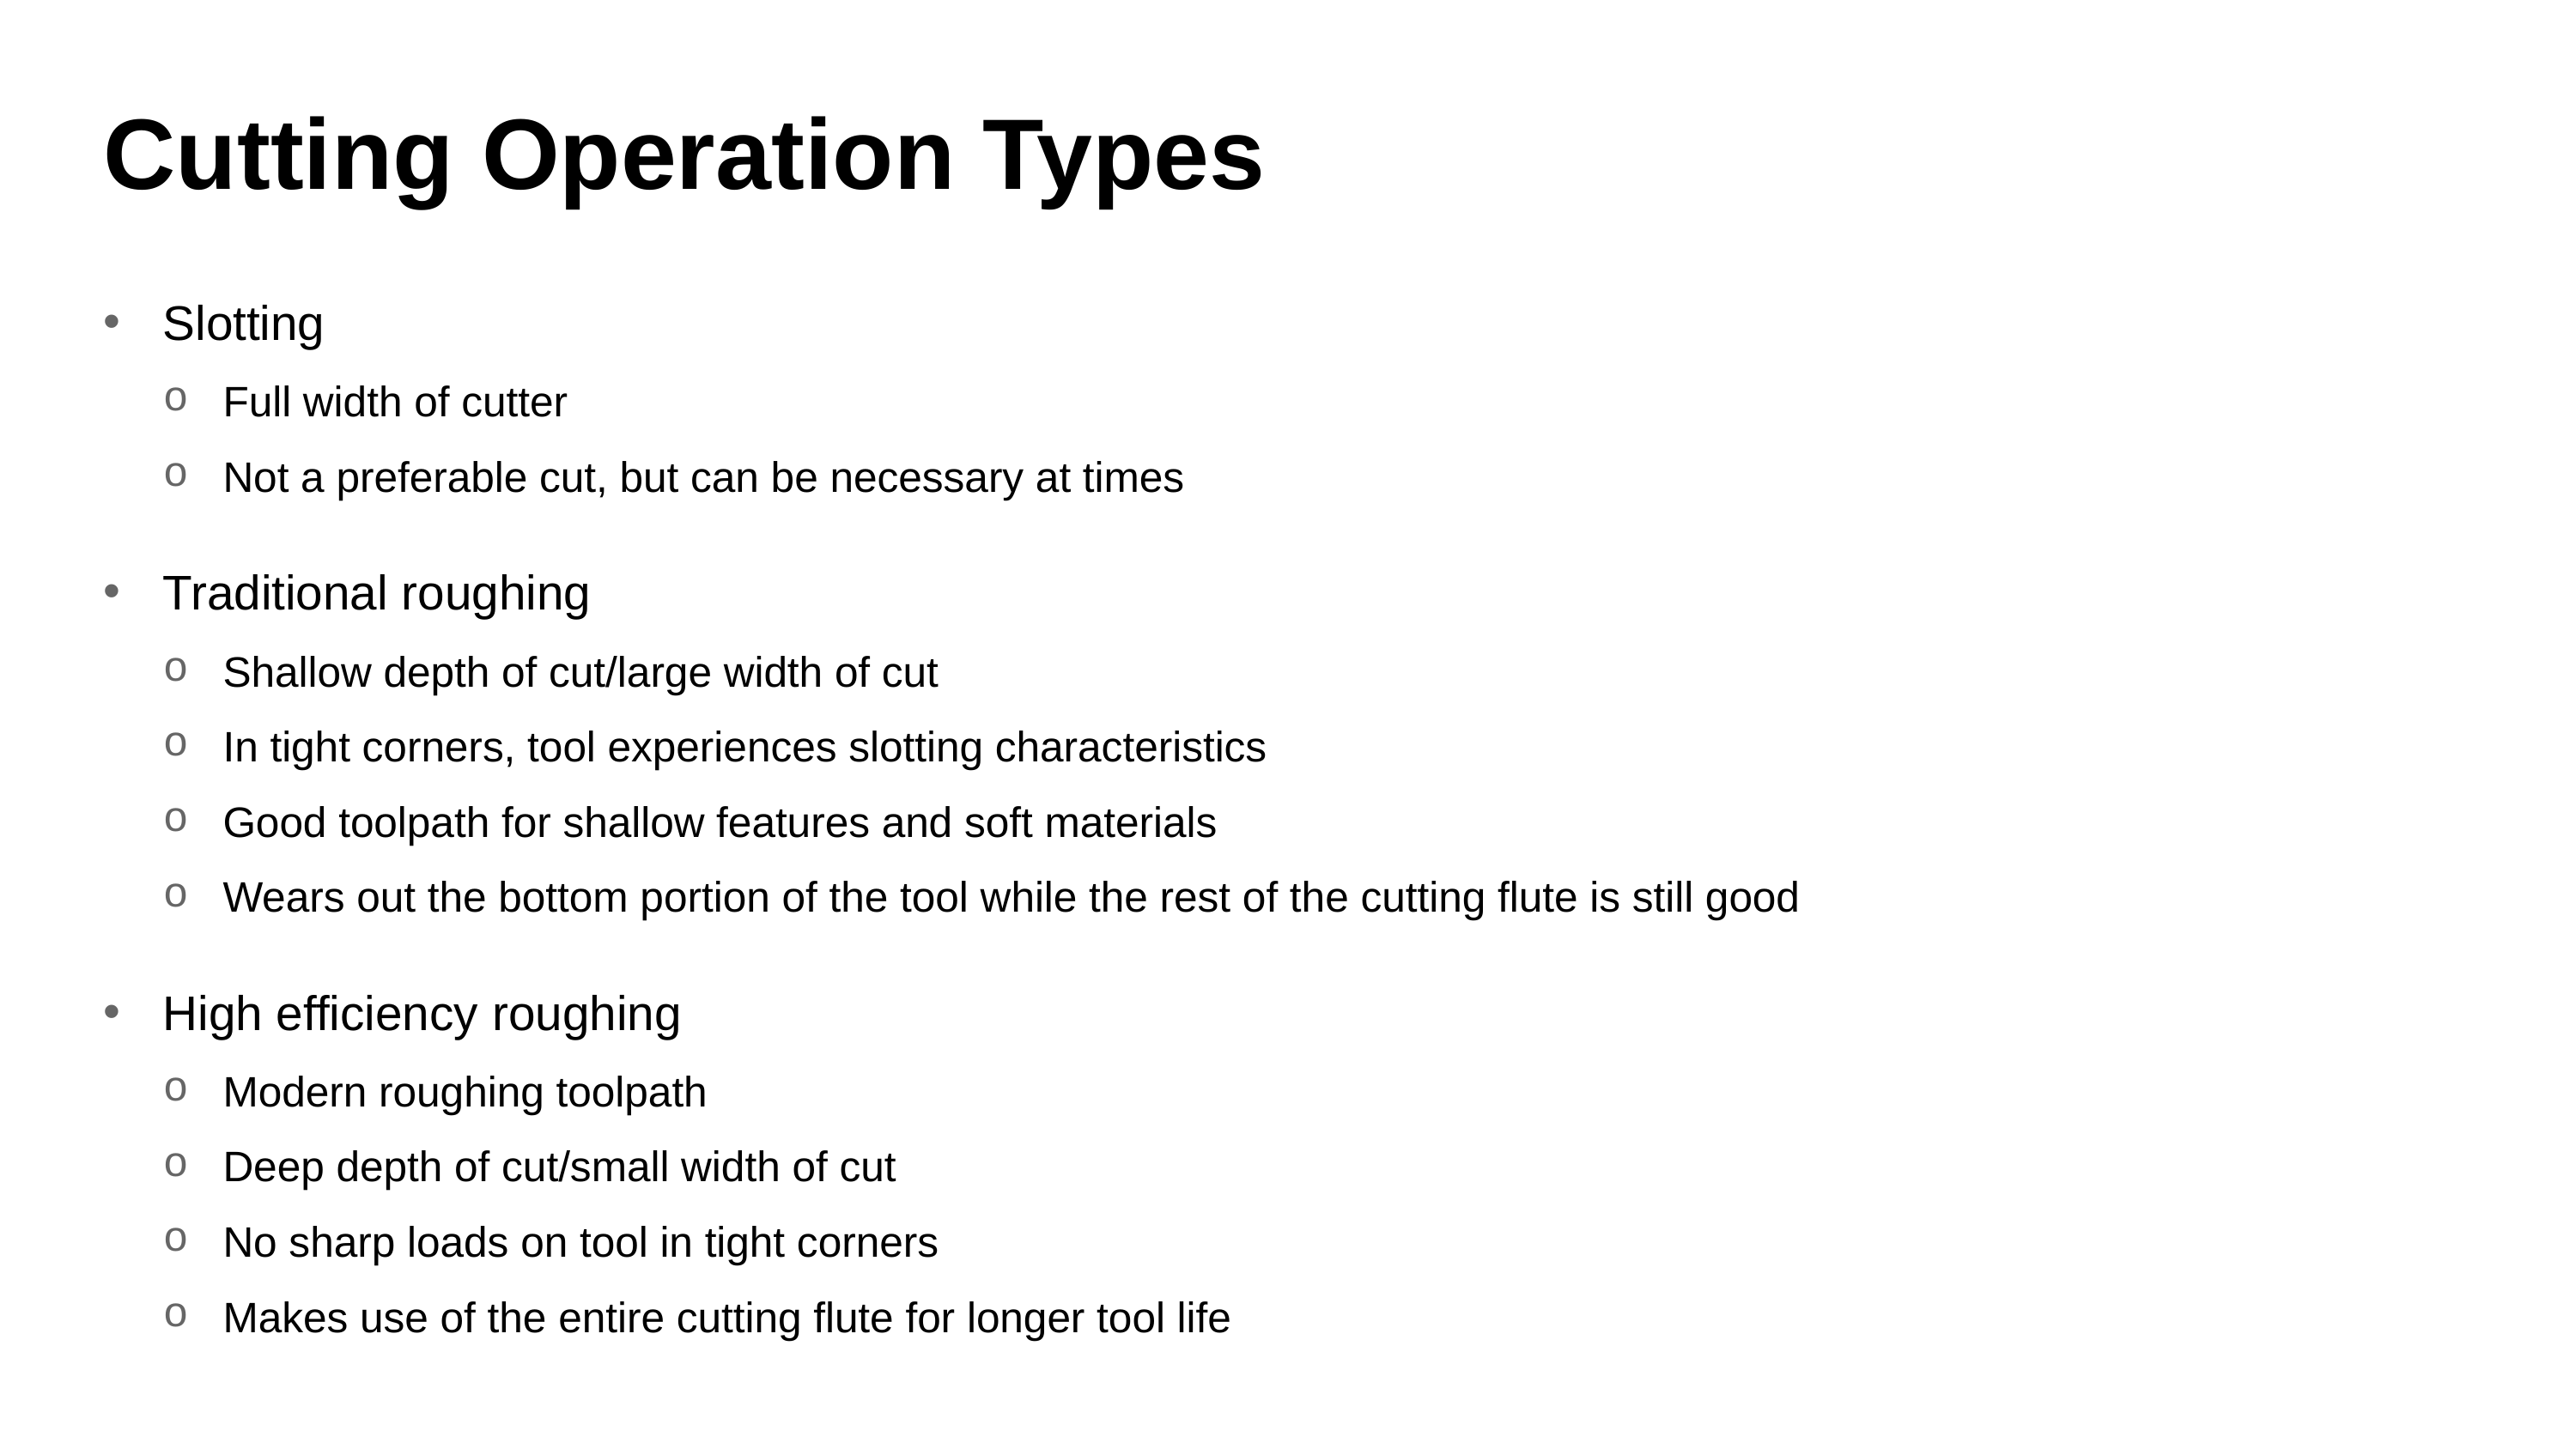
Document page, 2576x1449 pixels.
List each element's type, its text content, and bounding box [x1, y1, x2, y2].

title Cutting Operation Types [103, 103, 2473, 345]
list Slotting Full width of cutter Not a preferable cut, but can be necessary at times Traditional roughing Shallow depth of cut/large width of cut In tight corners, tool experiences slotting characteristics Good toolpath for shallow features and soft materials Wears out the bottom portion of the tool while the rest of the cutting flute is still good High efficiency roughing Modern roughing toolpath Deep depth of cut/small width of cut No sharp loads on tool in tight corners Makes use of the entire cutting flute for longer tool life [103, 345, 2473, 1346]
